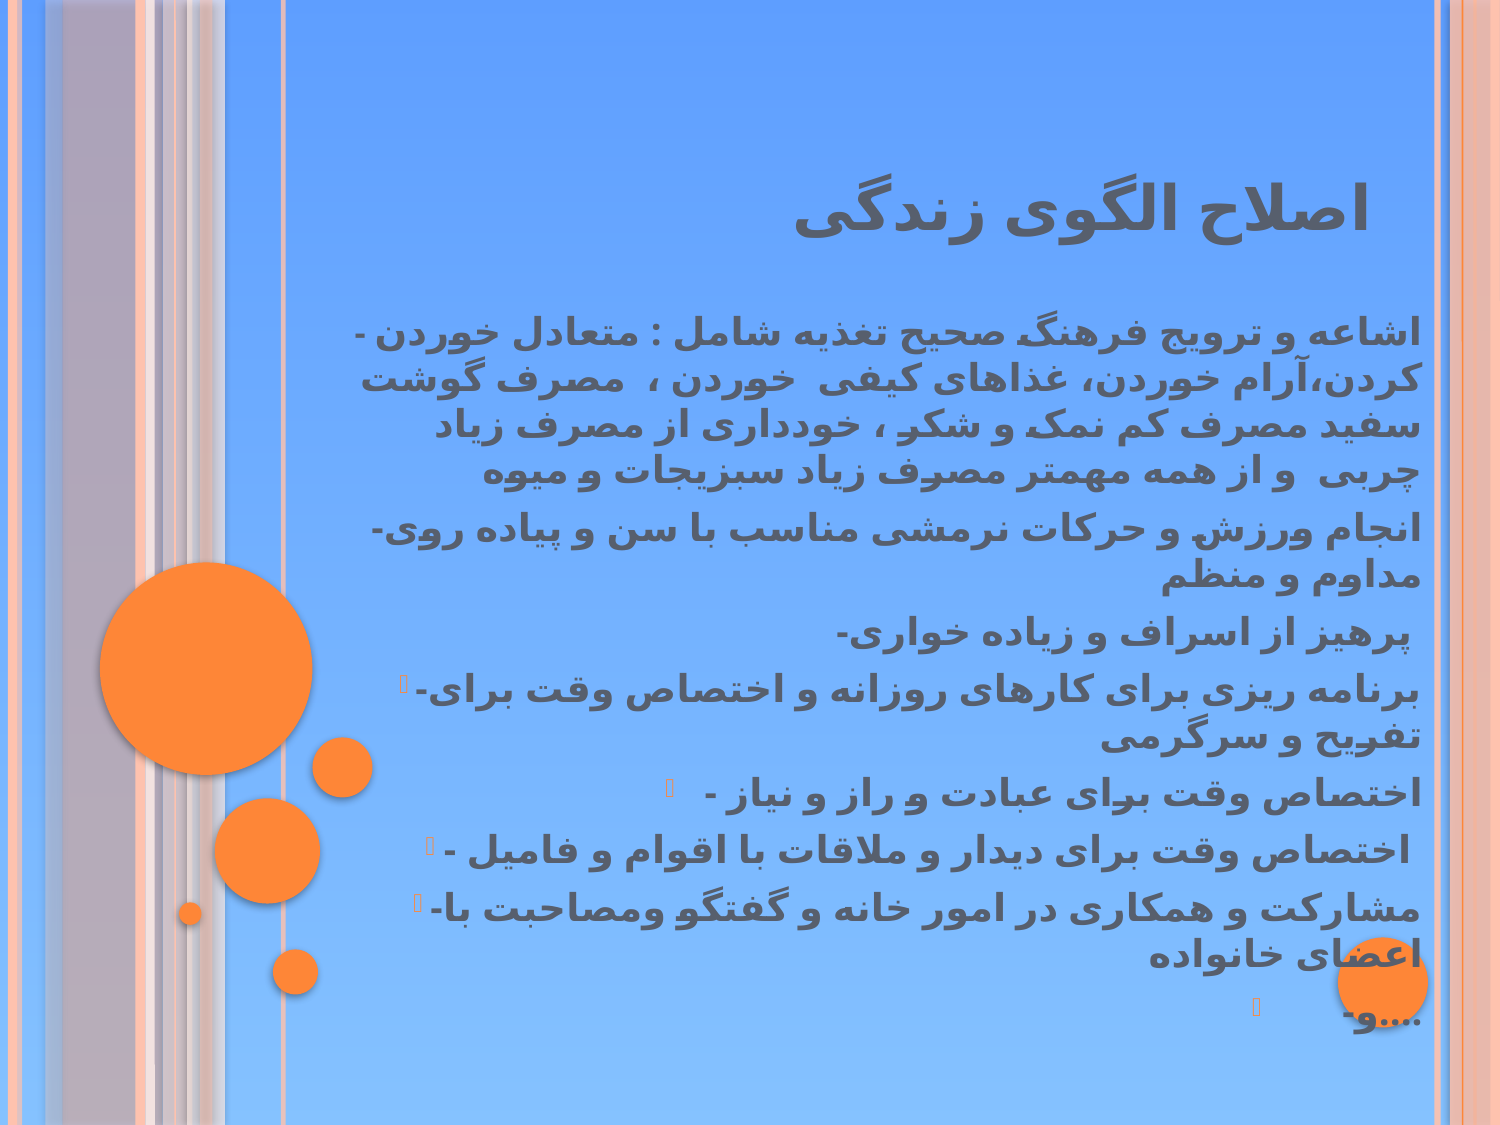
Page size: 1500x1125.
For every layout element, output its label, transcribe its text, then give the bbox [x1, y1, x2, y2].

subtitle - اشاعه و ترویج فرهنگ صحیح تغذیه شامل : متعادل خوردن کردن،آرام خوردن، غذاهای کیفی خوردن ، مصرف گوشت سفید مصرف کم نمک و شکر ، خودداری از مصرف زیاد چربی و از همه مهمتر مصرف زیاد سبزیجات و میوه -انجام ورزش و حرکات نرمشی مناسب با سن و پیاده روی مداوم و منظم -پرهیز از اسراف و زیاده خواری -برنامه ریزی برای کارهای روزانه و اختصاص وقت برای تفریح و سرگرمی - اختصاص وقت برای عبادت و راز و نیاز - اختصاص وقت برای دیدار و ملاقات با اقوام و فامیل -مشارکت و همکاری در امور خانه و گفتگو ومصاحبت با اعضای خانواده -و.... [312, 299, 1438, 1046]
title اصلاح الگوی زندگی [375, 112, 1388, 250]
